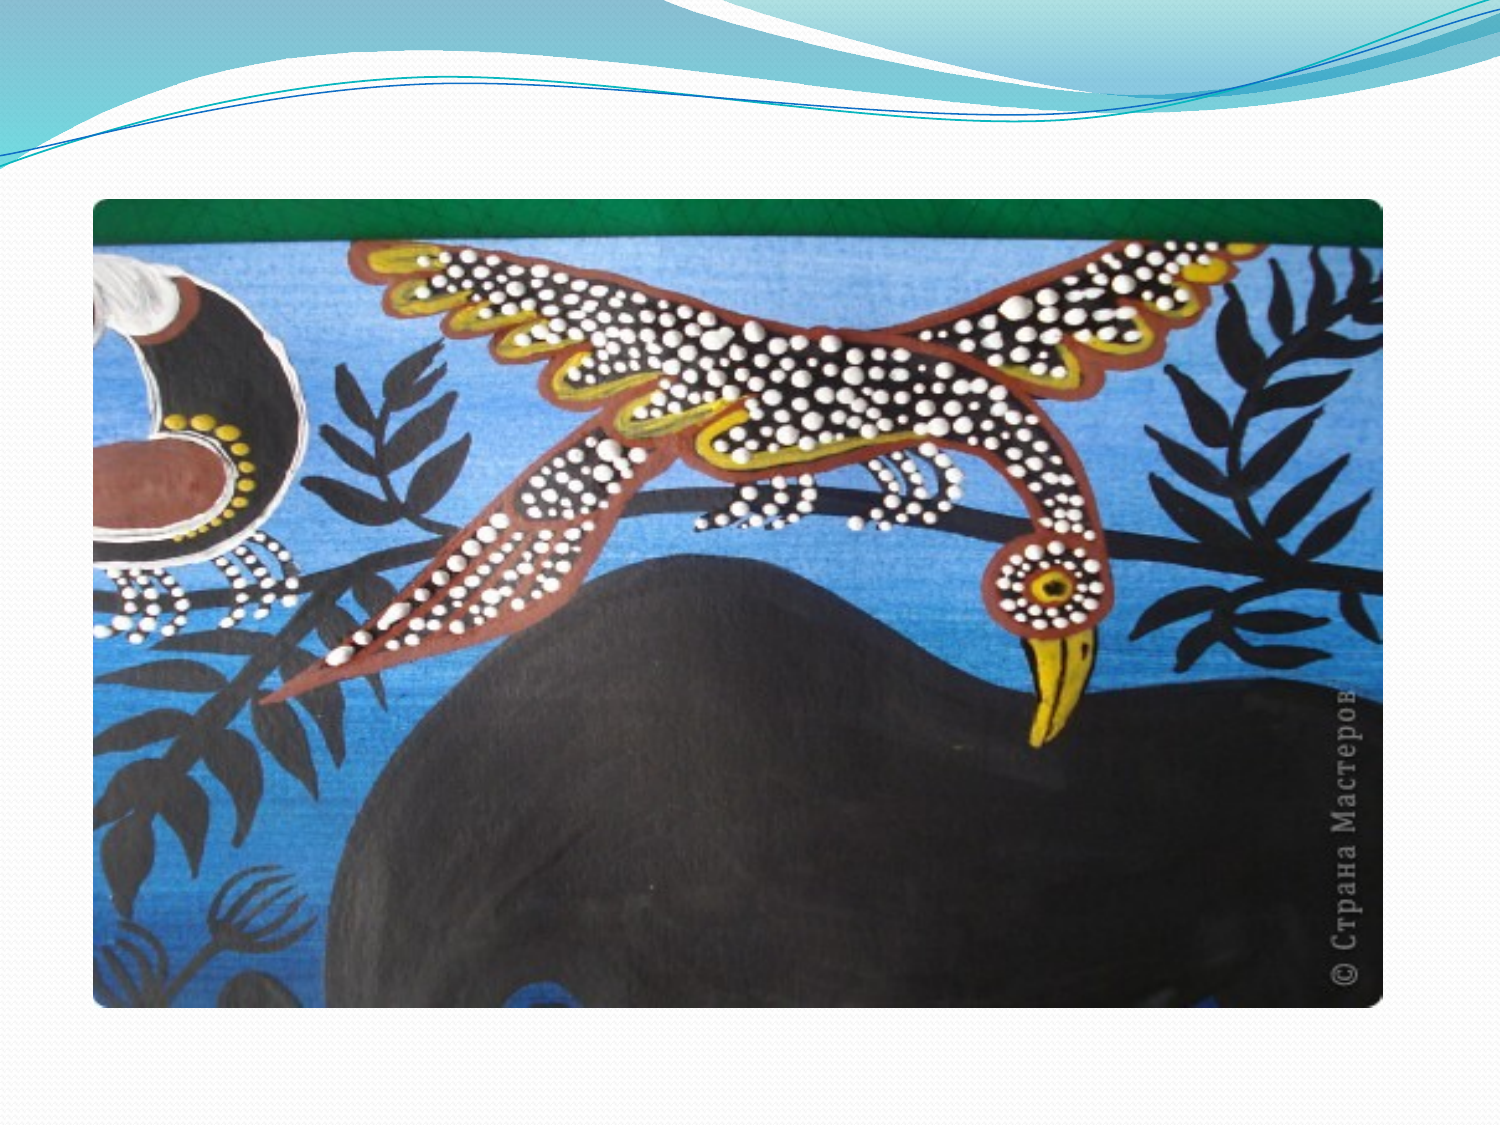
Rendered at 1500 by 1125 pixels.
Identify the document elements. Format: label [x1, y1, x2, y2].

picture [93, 198, 1383, 1008]
